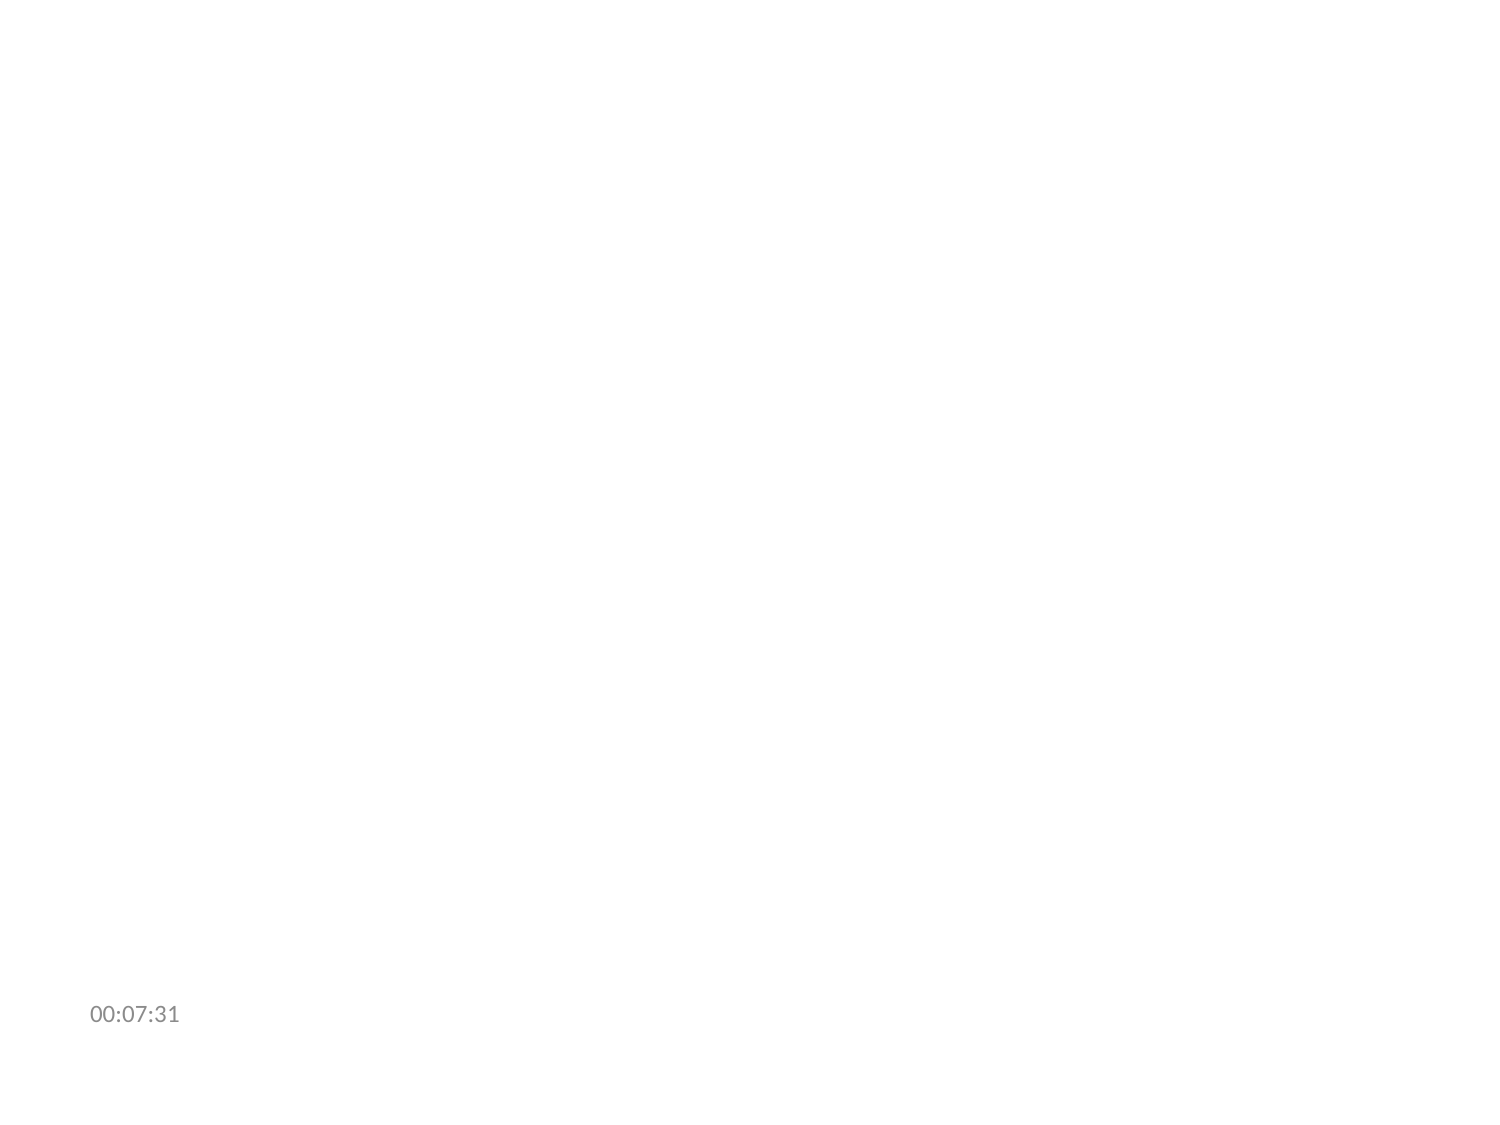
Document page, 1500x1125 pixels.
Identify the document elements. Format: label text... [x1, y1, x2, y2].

text_box 15:35:09 [75, 982, 425, 1043]
